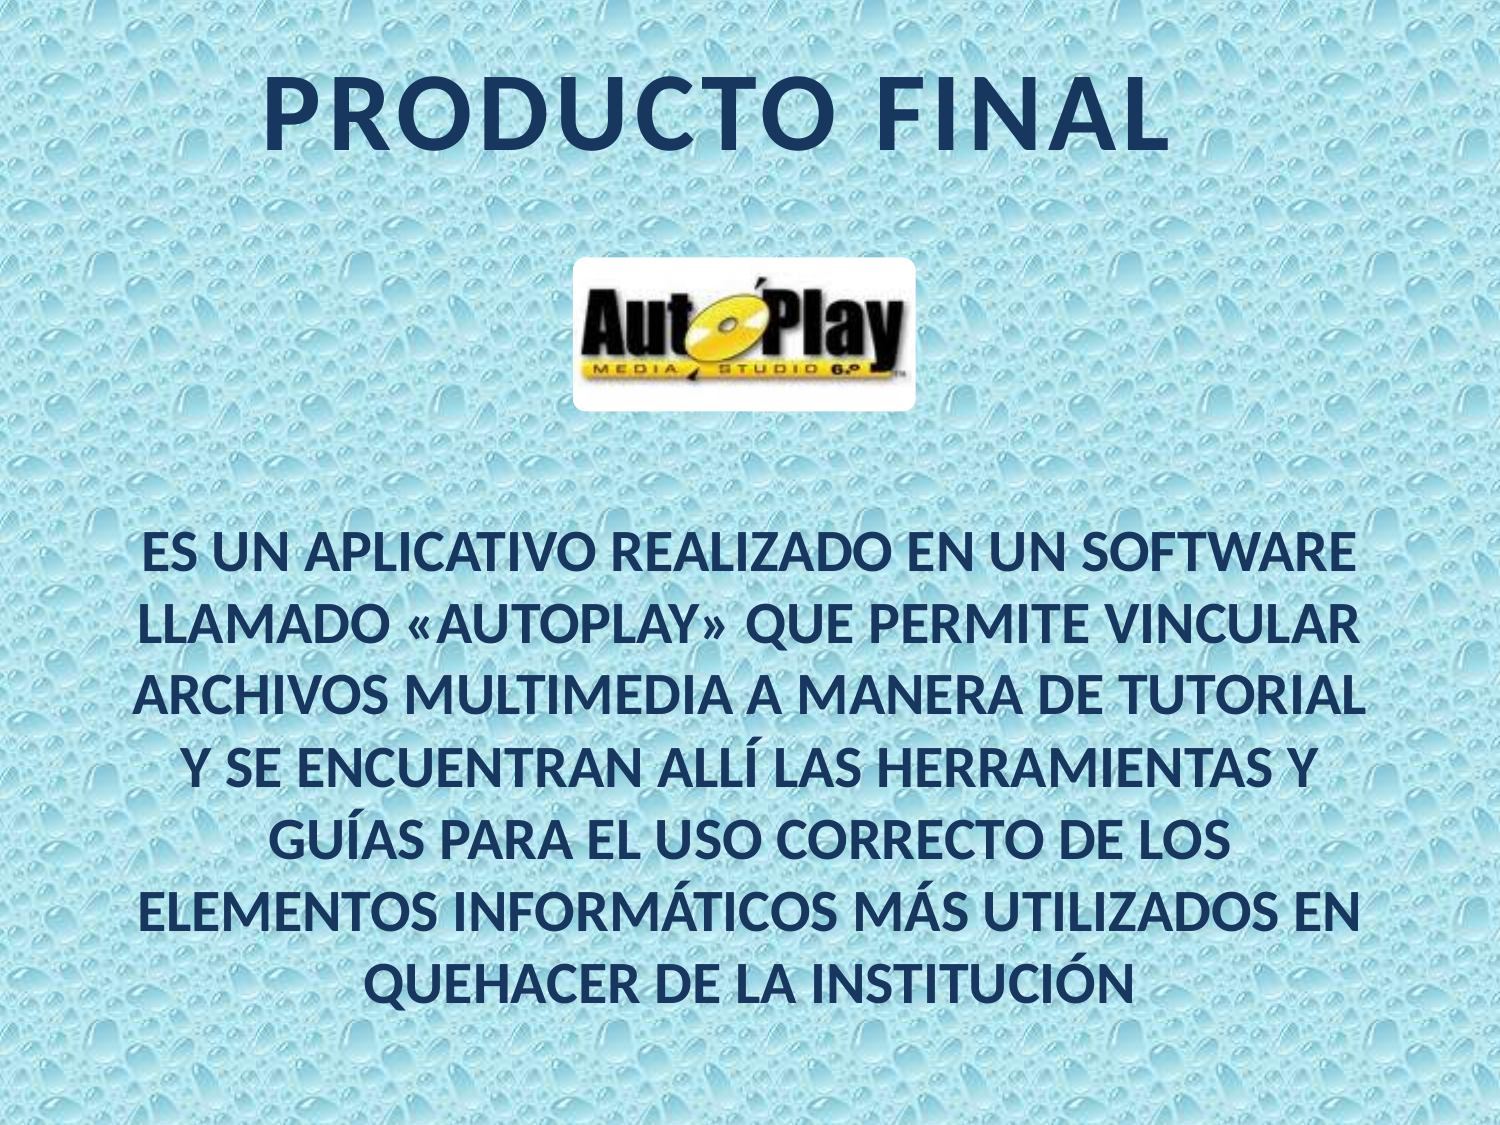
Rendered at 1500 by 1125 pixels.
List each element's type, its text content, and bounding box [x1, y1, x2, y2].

subtitle ES UN APLICATIVO REALIZADO EN UN SOFTWARE LLAMADO «AUTOPLAY» QUE PERMITE VINCULAR ARCHIVOS MULTIMEDIA A MANERA DE TUTORIAL Y SE ENCUENTRAN ALLÍ LAS HERRAMIENTAS Y GUÍAS PARA EL USO CORRECTO DE LOS ELEMENTOS INFORMÁTICOS MÁS UTILIZADOS EN QUEHACER DE LA INSTITUCIÓN [112, 503, 1388, 1047]
picture [0, 0, 1500, 1125]
text_box PRODUCTO FINAL [246, 30, 1187, 181]
